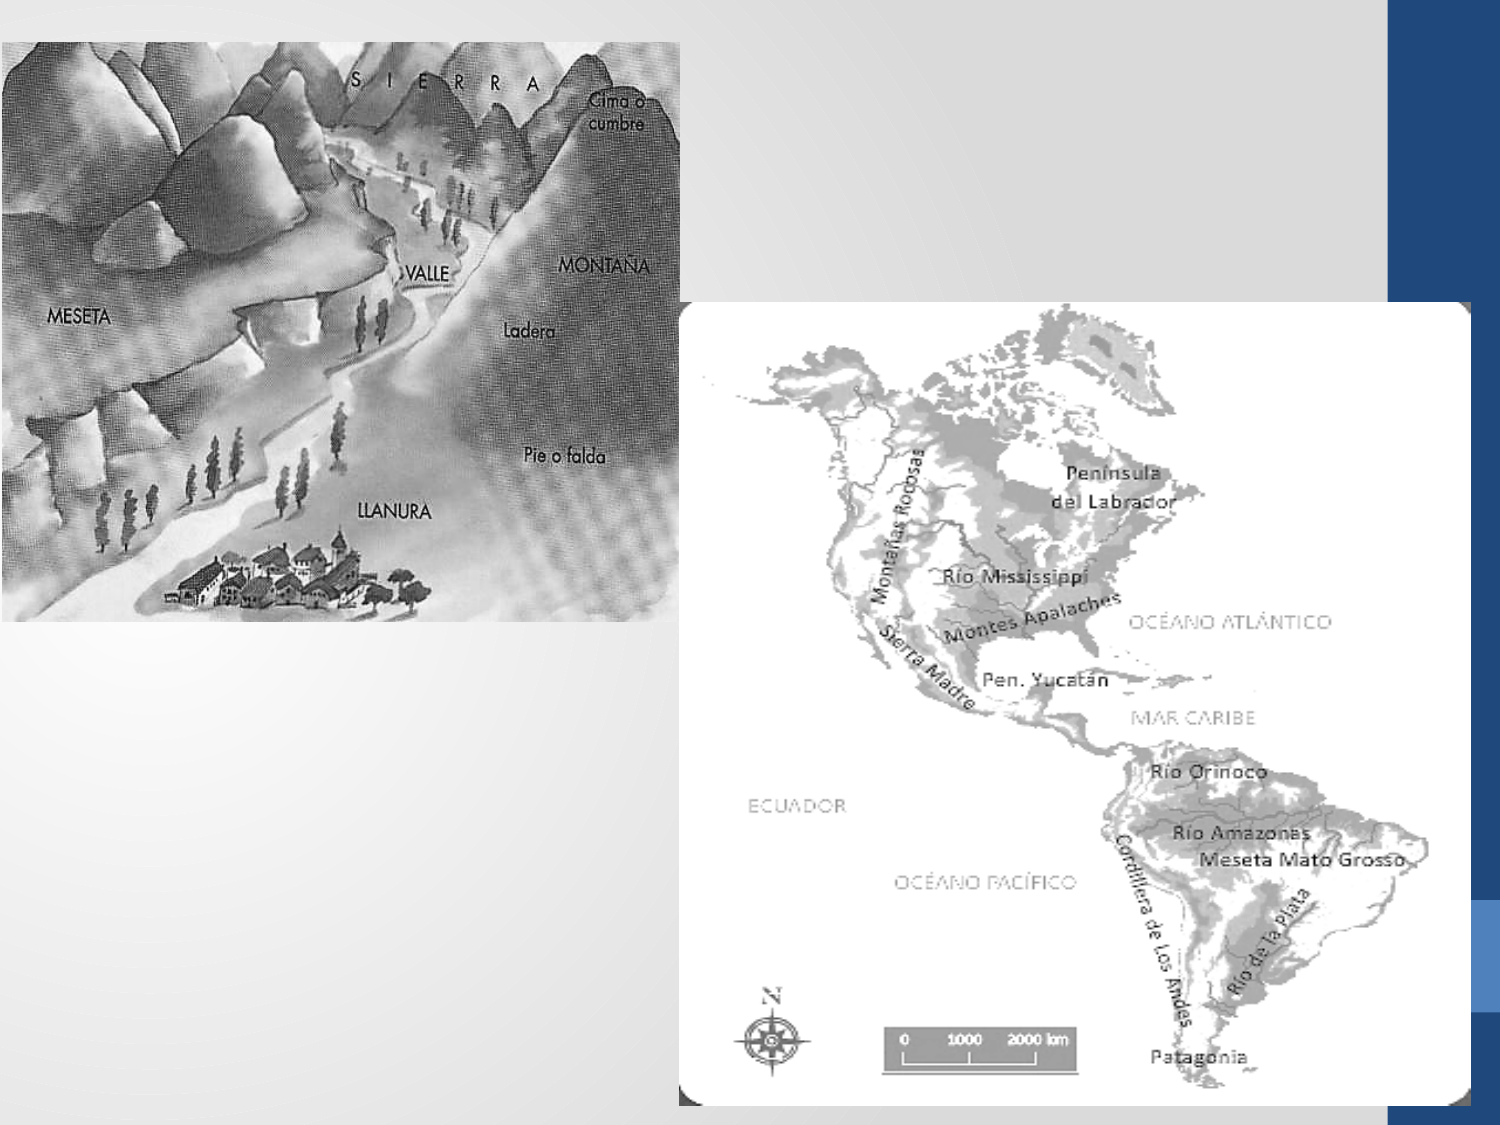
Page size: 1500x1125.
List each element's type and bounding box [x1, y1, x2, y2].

list [2, 42, 680, 623]
list [678, 302, 1472, 1107]
